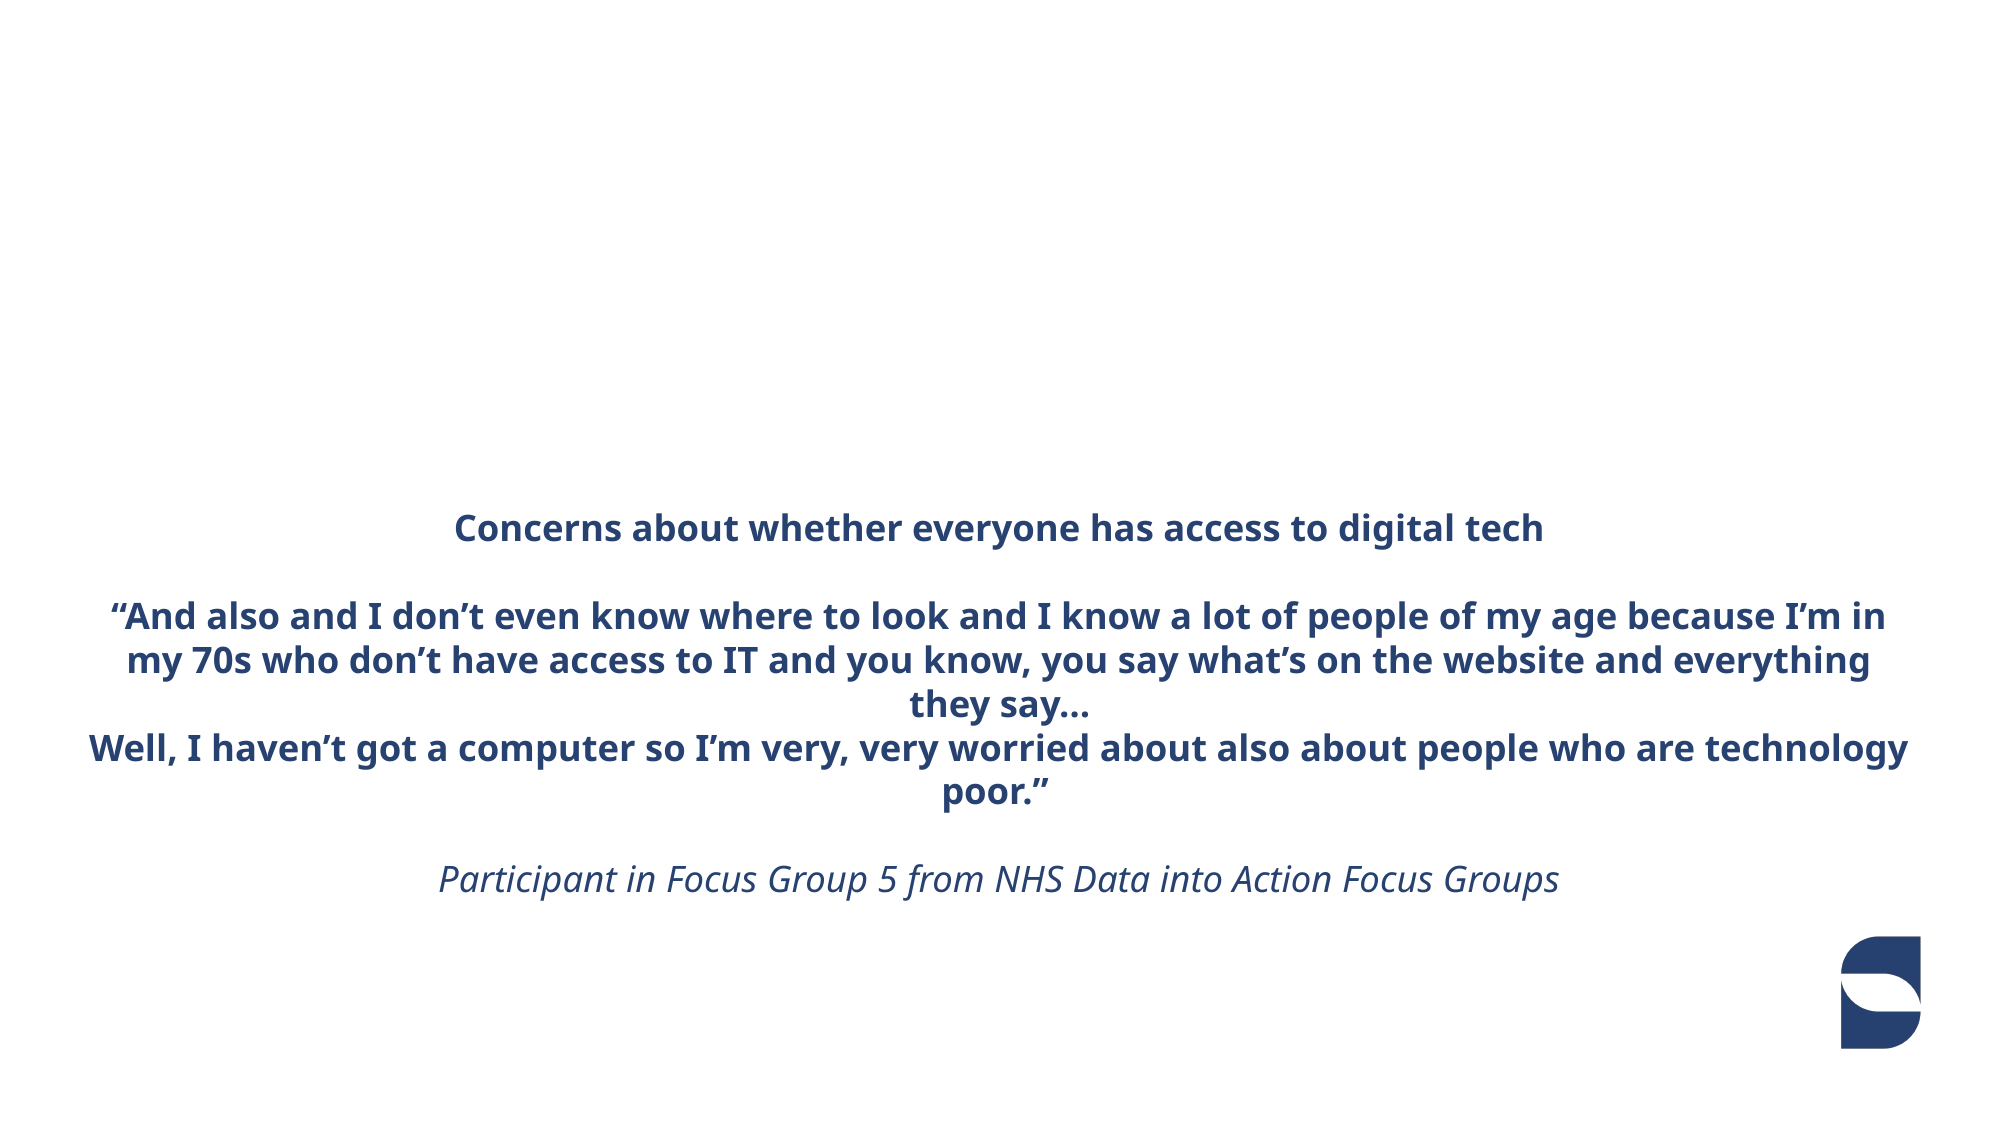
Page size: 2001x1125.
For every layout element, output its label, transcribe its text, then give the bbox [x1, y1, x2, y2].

picture [1818, 913, 1944, 1072]
title Concerns about whether everyone has access to digital tech “And also and I don’t even know where to look and I know a lot of people of my age because I’m in my 70s who don’t have access to IT and you know, you say what’s on the website and everything they say… Well, I haven’t got a computer so I’m very, very worried about also about people who are technology poor.” Participant in Focus Group 5 from NHS Data into Action Focus Groups [68, 485, 1932, 915]
